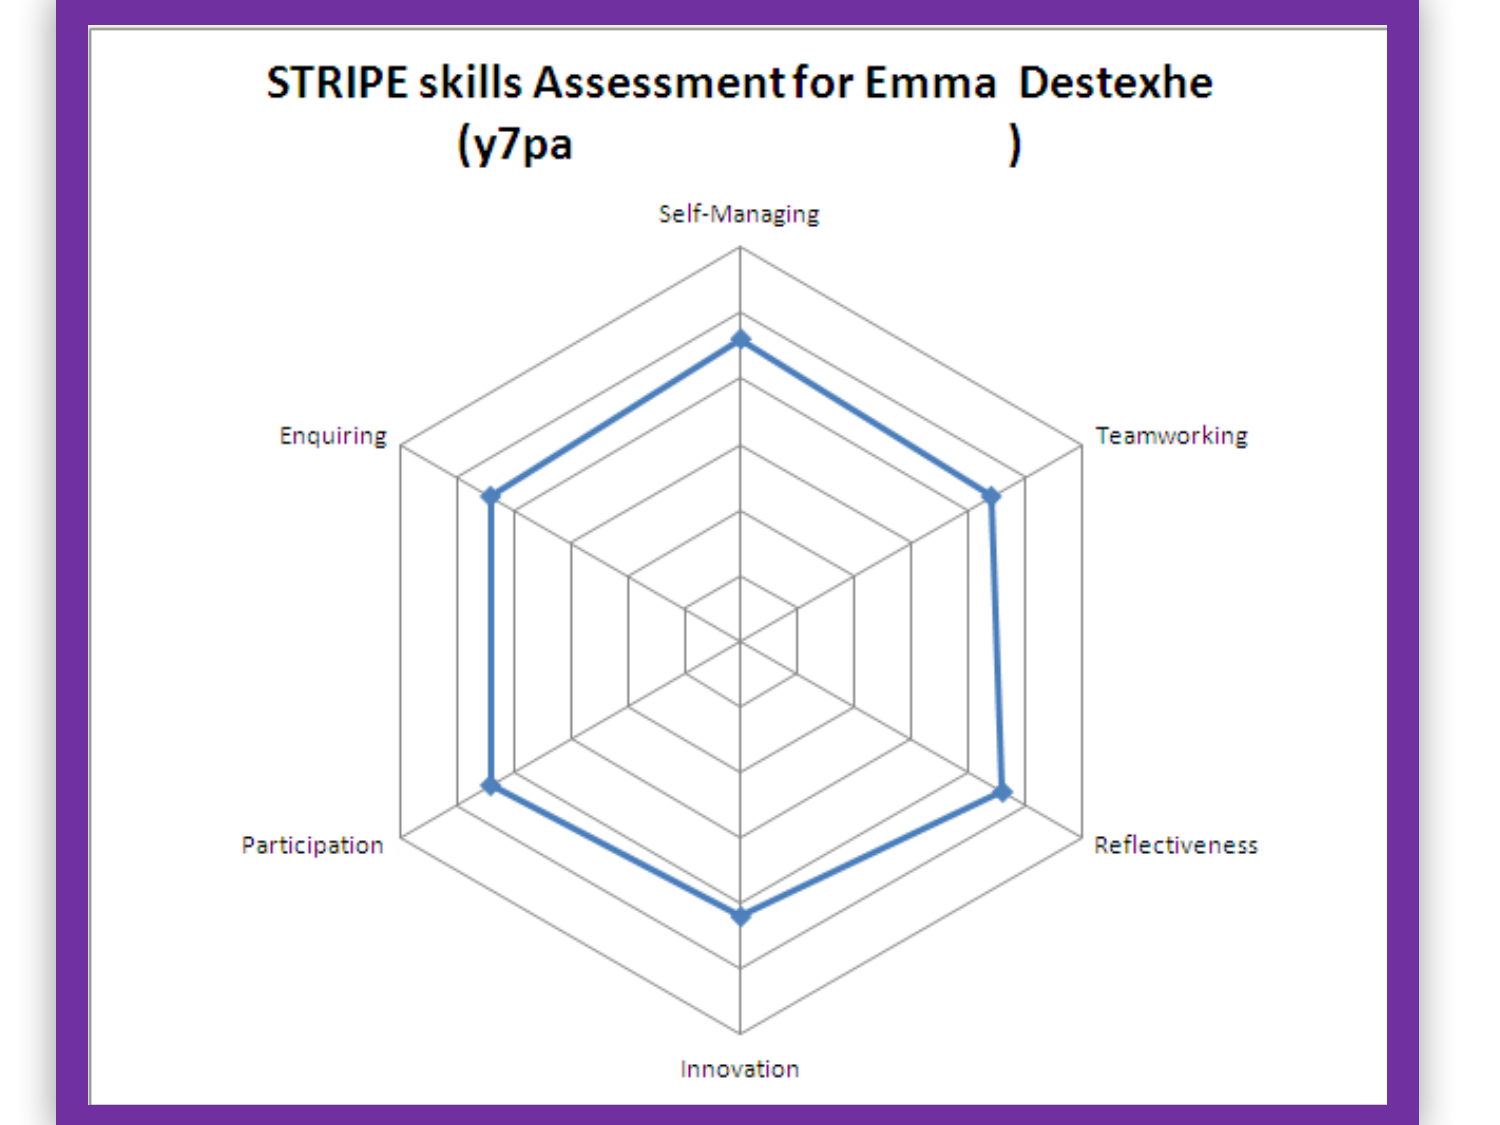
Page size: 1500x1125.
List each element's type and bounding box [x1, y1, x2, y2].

picture [87, 24, 1388, 1106]
